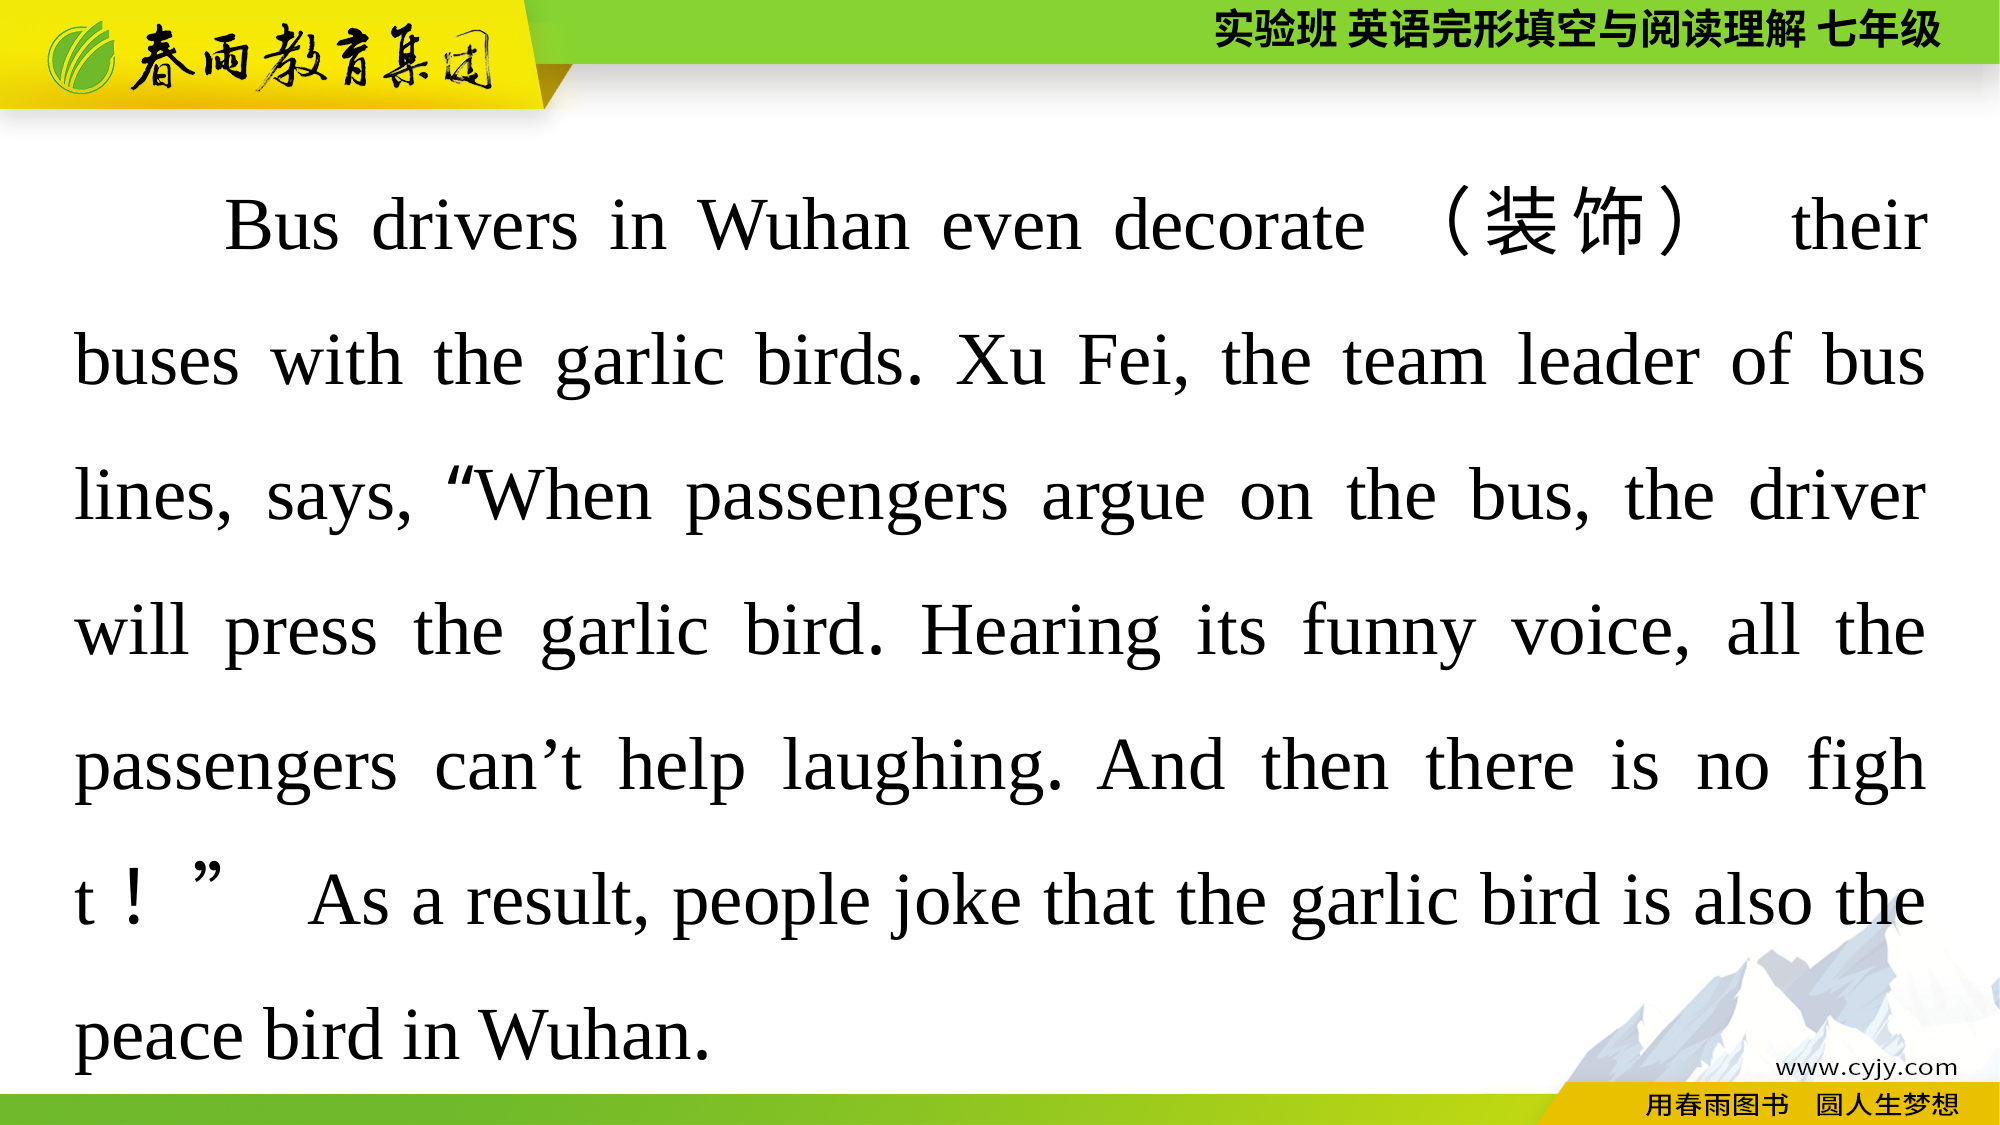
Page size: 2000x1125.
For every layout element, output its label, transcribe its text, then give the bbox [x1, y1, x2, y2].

picture [0, 0, 2000, 1125]
list Bus drivers in Wuhan even decorate（装饰） their buses with the garlic birds. Xu Fei, the team leader of bus lines, says, “When passengers argue on the bus, the driver will press the garlic bird. Hearing its funny voice, all the passengers can’t help laughing. And then there is no fight！” As a result, people joke that the garlic bird is also the peace bird in Wuhan. [59, 122, 1944, 1075]
